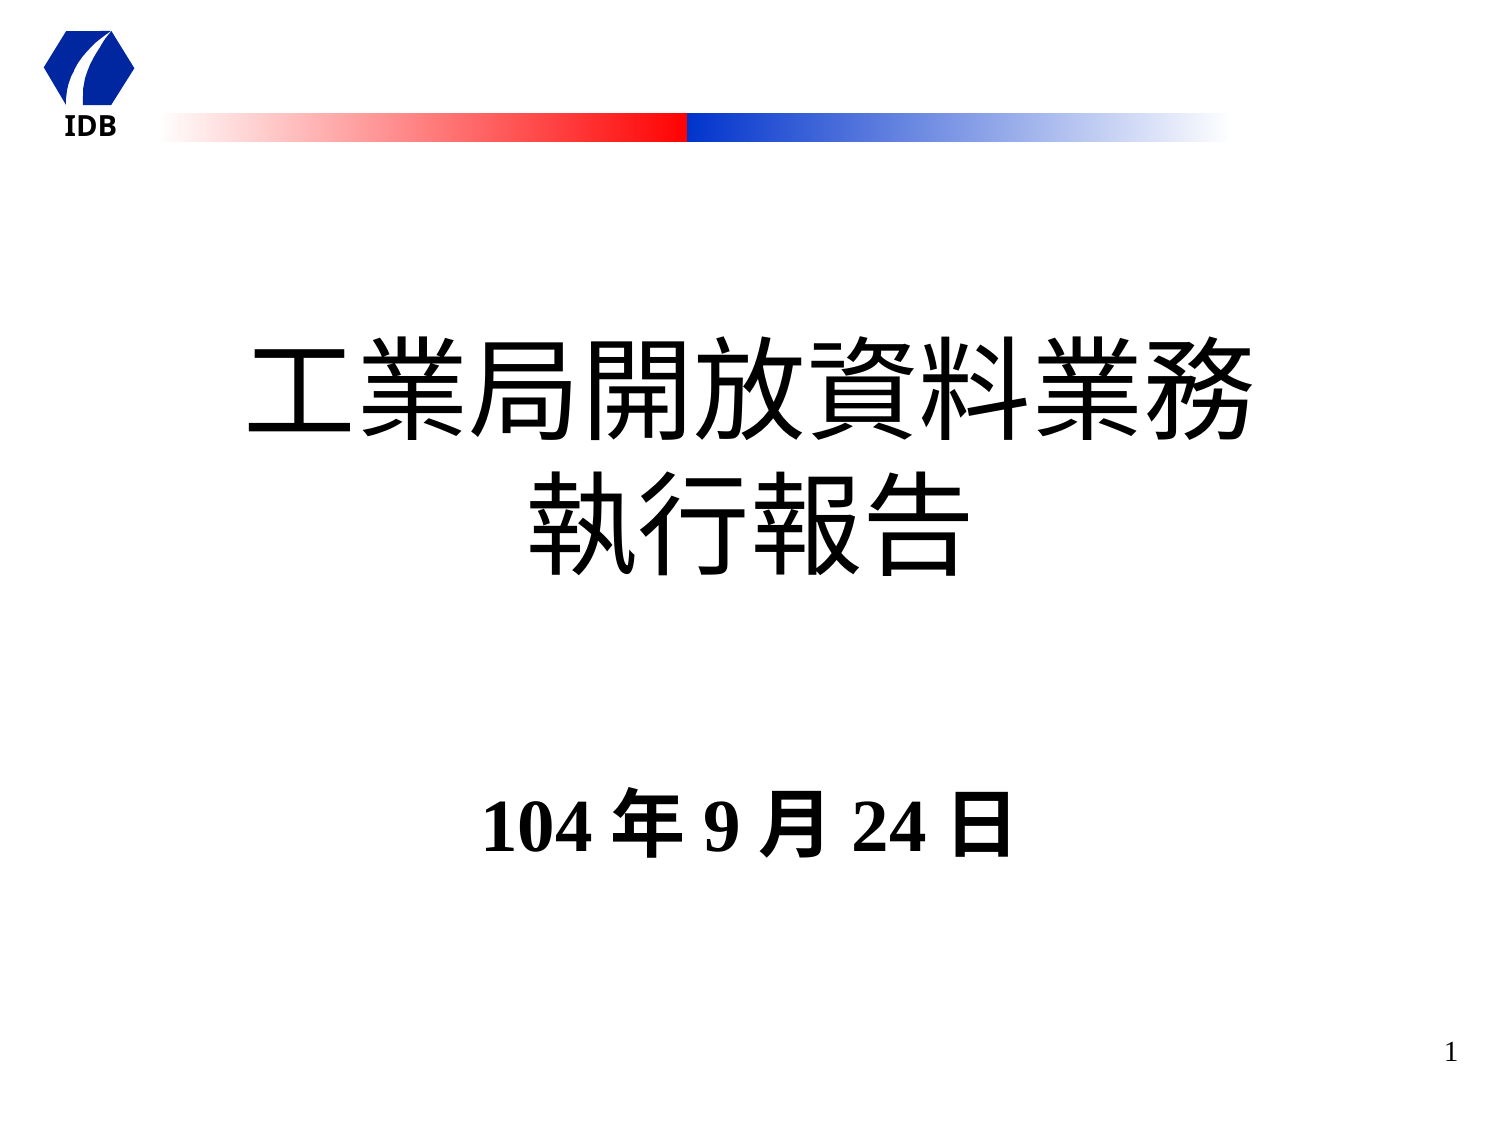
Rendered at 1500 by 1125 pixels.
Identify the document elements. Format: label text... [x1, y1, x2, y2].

text_box 工業局開放資料業務 執行報告 [137, 311, 1363, 732]
subtitle 104年9月24日 [137, 779, 1363, 1025]
slide_number 1 [1160, 1024, 1474, 1101]
